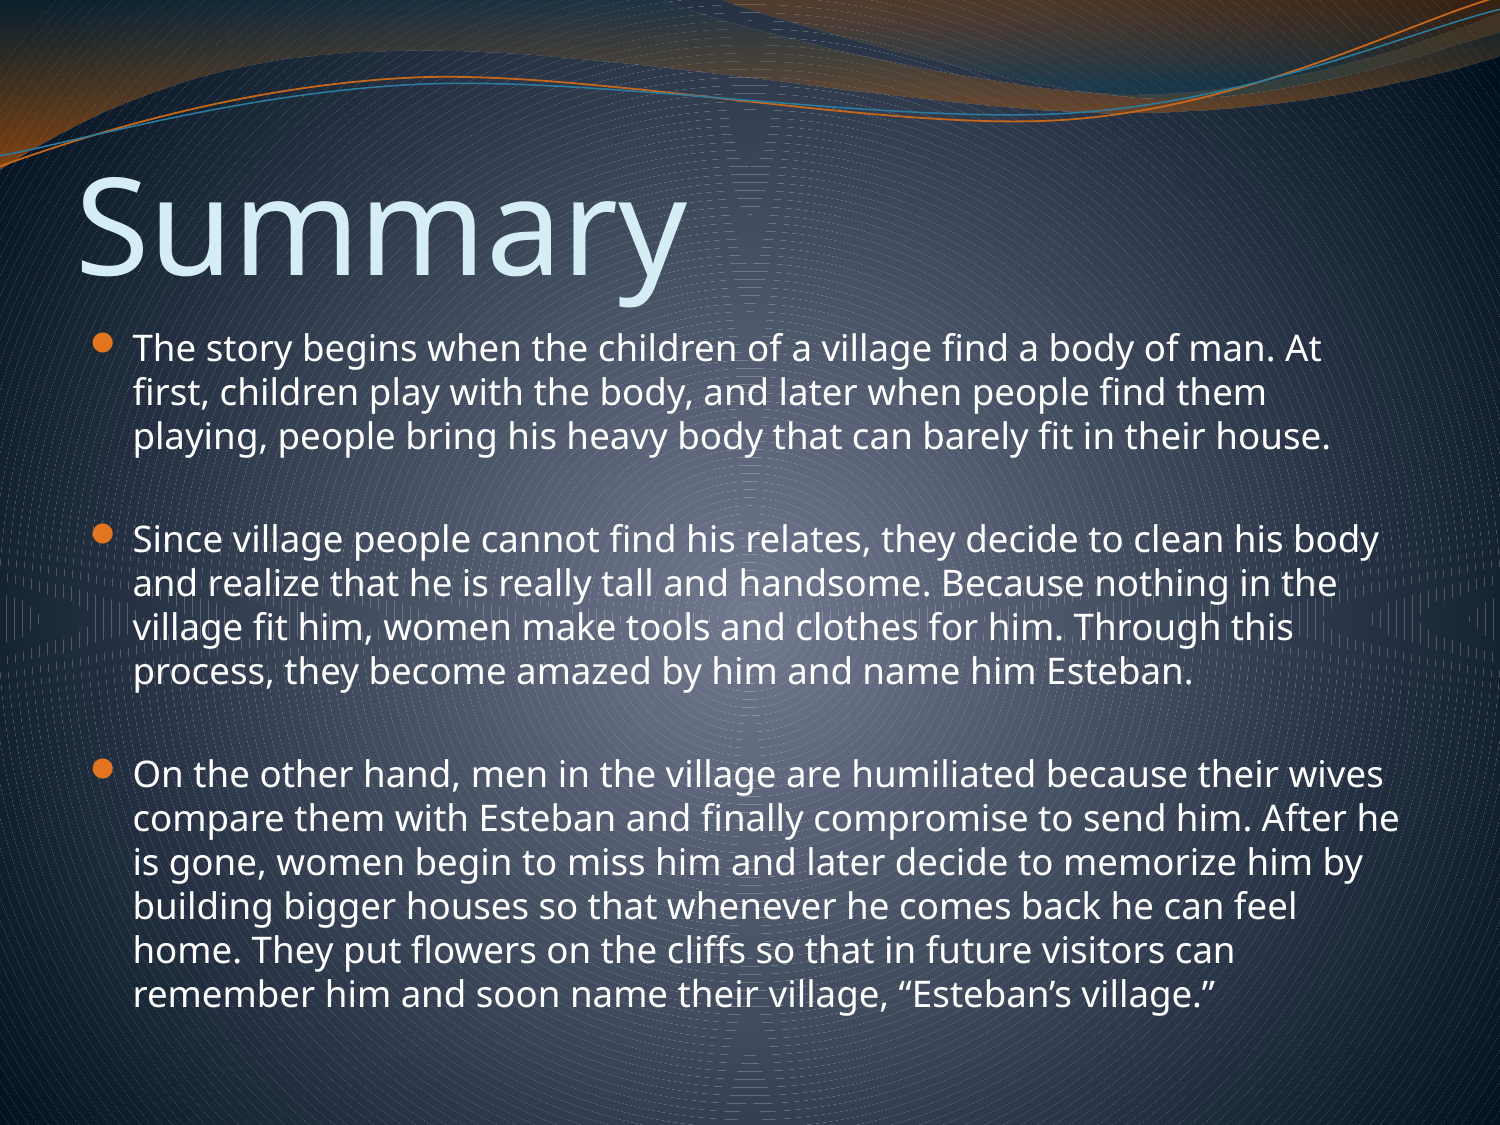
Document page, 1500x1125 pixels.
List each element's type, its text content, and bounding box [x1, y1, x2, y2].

title Summary [75, 115, 1425, 303]
list The story begins when the children of a village find a body of man. At first, children play with the body, and later when people find them playing, people bring his heavy body that can barely fit in their house. Since village people cannot find his relates, they decide to clean his body and realize that he is really tall and handsome. Because nothing in the village fit him, women make tools and clothes for him. Through this process, they become amazed by him and name him Esteban. On the other hand, men in the village are humiliated because their wives compare them with Esteban and finally compromise to send him. After he is gone, women begin to miss him and later decide to memorize him by building bigger houses so that whenever he comes back he can feel home. They put flowers on the cliffs so that in future visitors can remember him and soon name their village, “Esteban’s village.” [75, 317, 1425, 1038]
